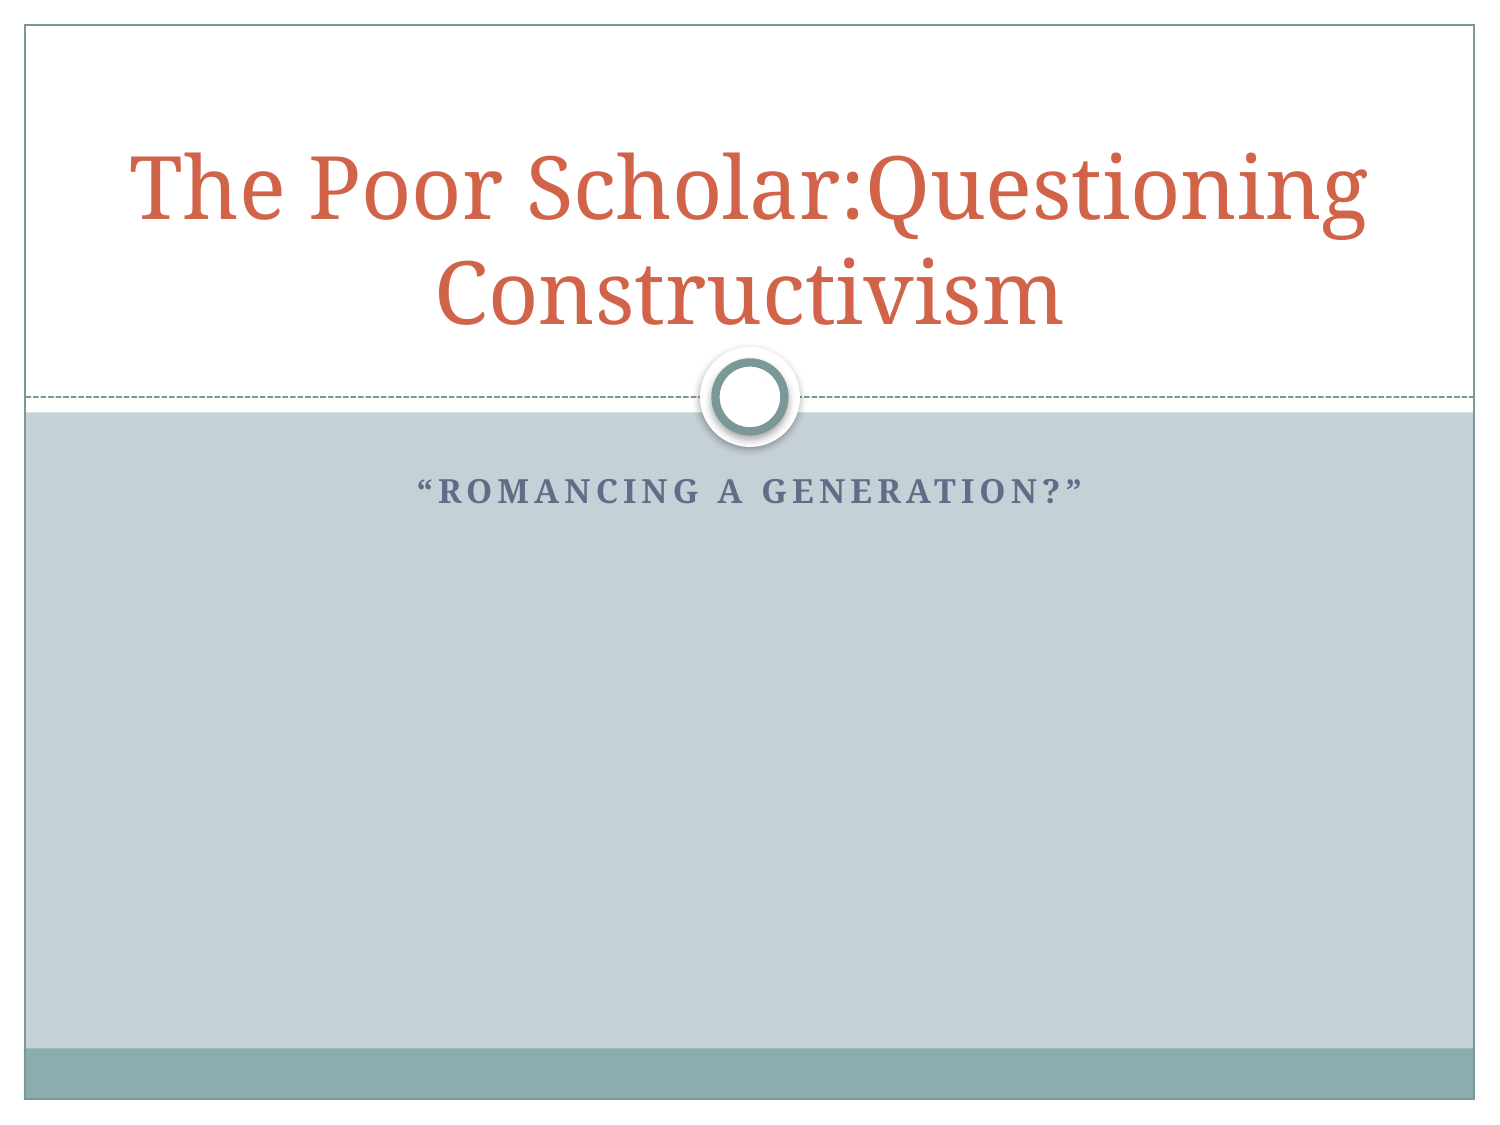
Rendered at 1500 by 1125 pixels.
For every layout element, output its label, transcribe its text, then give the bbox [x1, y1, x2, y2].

title The Poor Scholar:Questioning Constructivism [112, 62, 1388, 350]
subtitle “Romancing A Generation?” [225, 462, 1275, 750]
